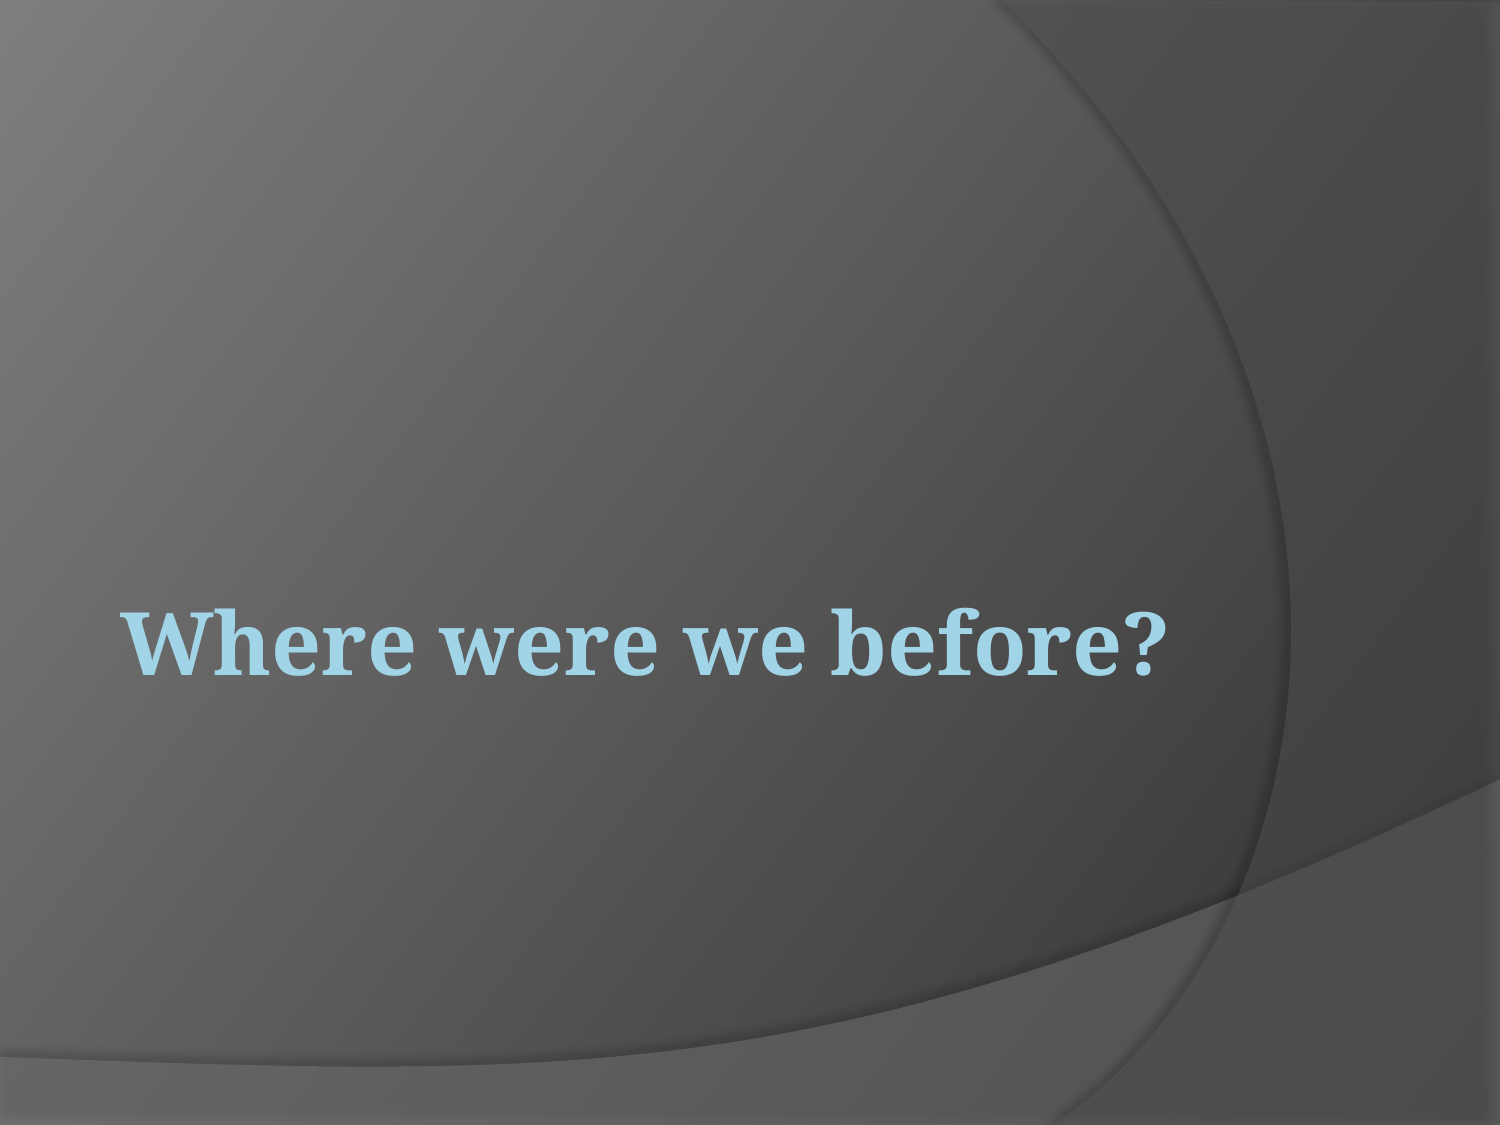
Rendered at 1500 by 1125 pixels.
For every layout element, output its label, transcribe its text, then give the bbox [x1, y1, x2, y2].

title Where were we before? [112, 587, 1200, 888]
